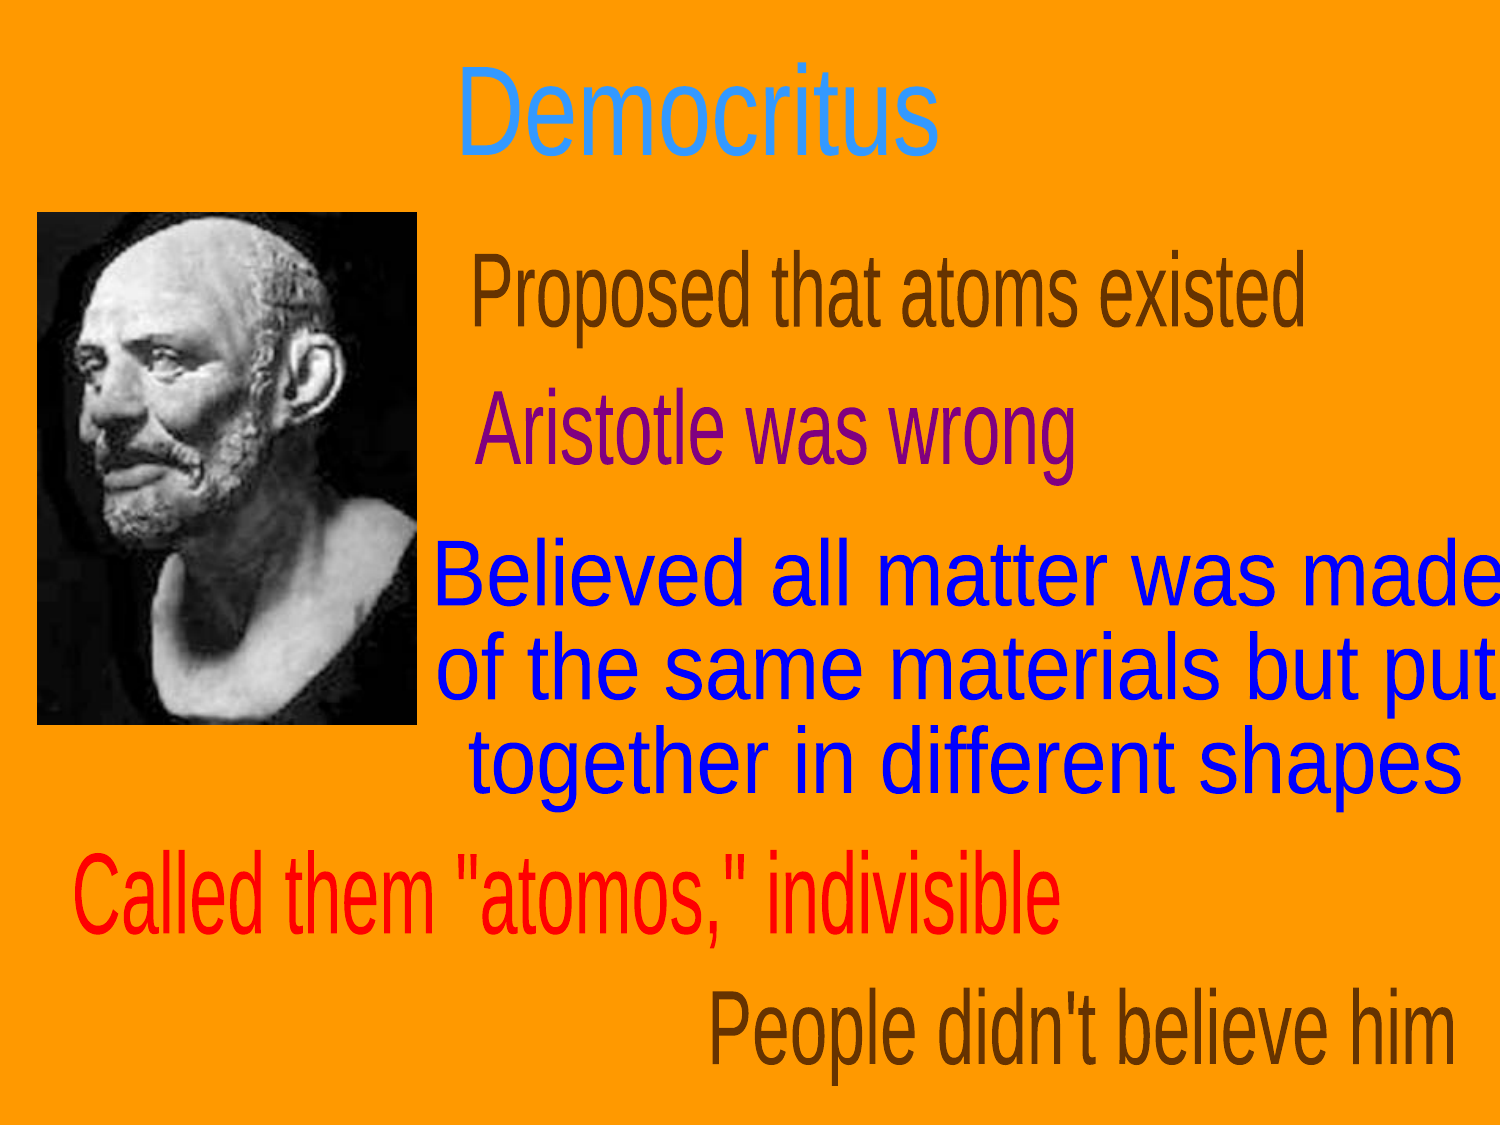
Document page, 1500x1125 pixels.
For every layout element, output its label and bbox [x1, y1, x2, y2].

list [37, 212, 417, 726]
